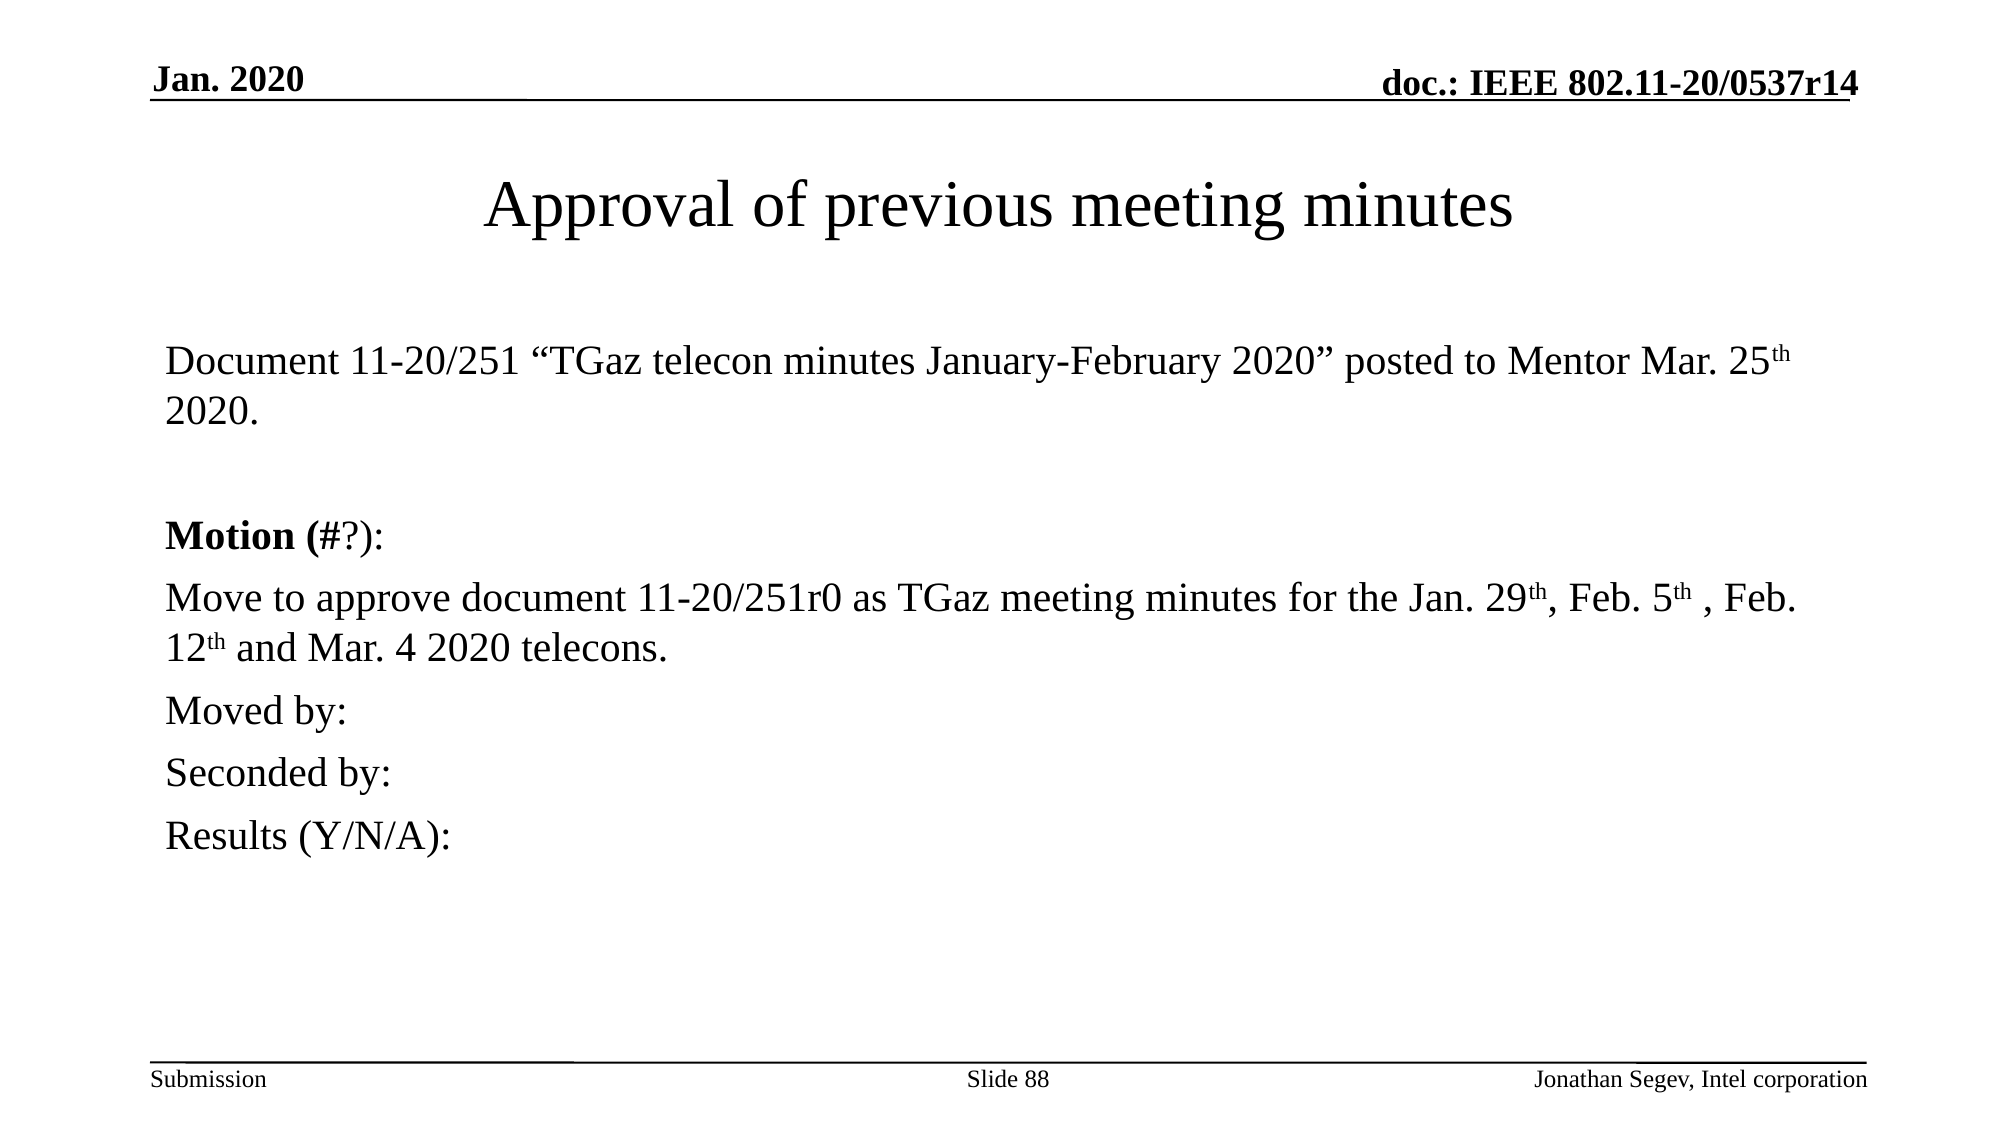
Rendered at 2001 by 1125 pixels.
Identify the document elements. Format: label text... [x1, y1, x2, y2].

slide_number Slide 88 [950, 1061, 1067, 1123]
footer Jonathan Segev, Intel corporation [1171, 1061, 1869, 1093]
title Approval of previous meeting minutes [149, 112, 1850, 288]
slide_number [152, 54, 563, 100]
list Document 11-20/251 “TGaz telecon minutes January-February 2020” posted to Mentor Mar. 25th 2020. Motion (#?): Move to approve document 11-20/251r0 as TGaz meeting minutes for the Jan. 29th, Feb. 5th , Feb. 12th and Mar. 4 2020 telecons. Moved by: Seconded by: Results (Y/N/A): [149, 324, 1850, 1000]
